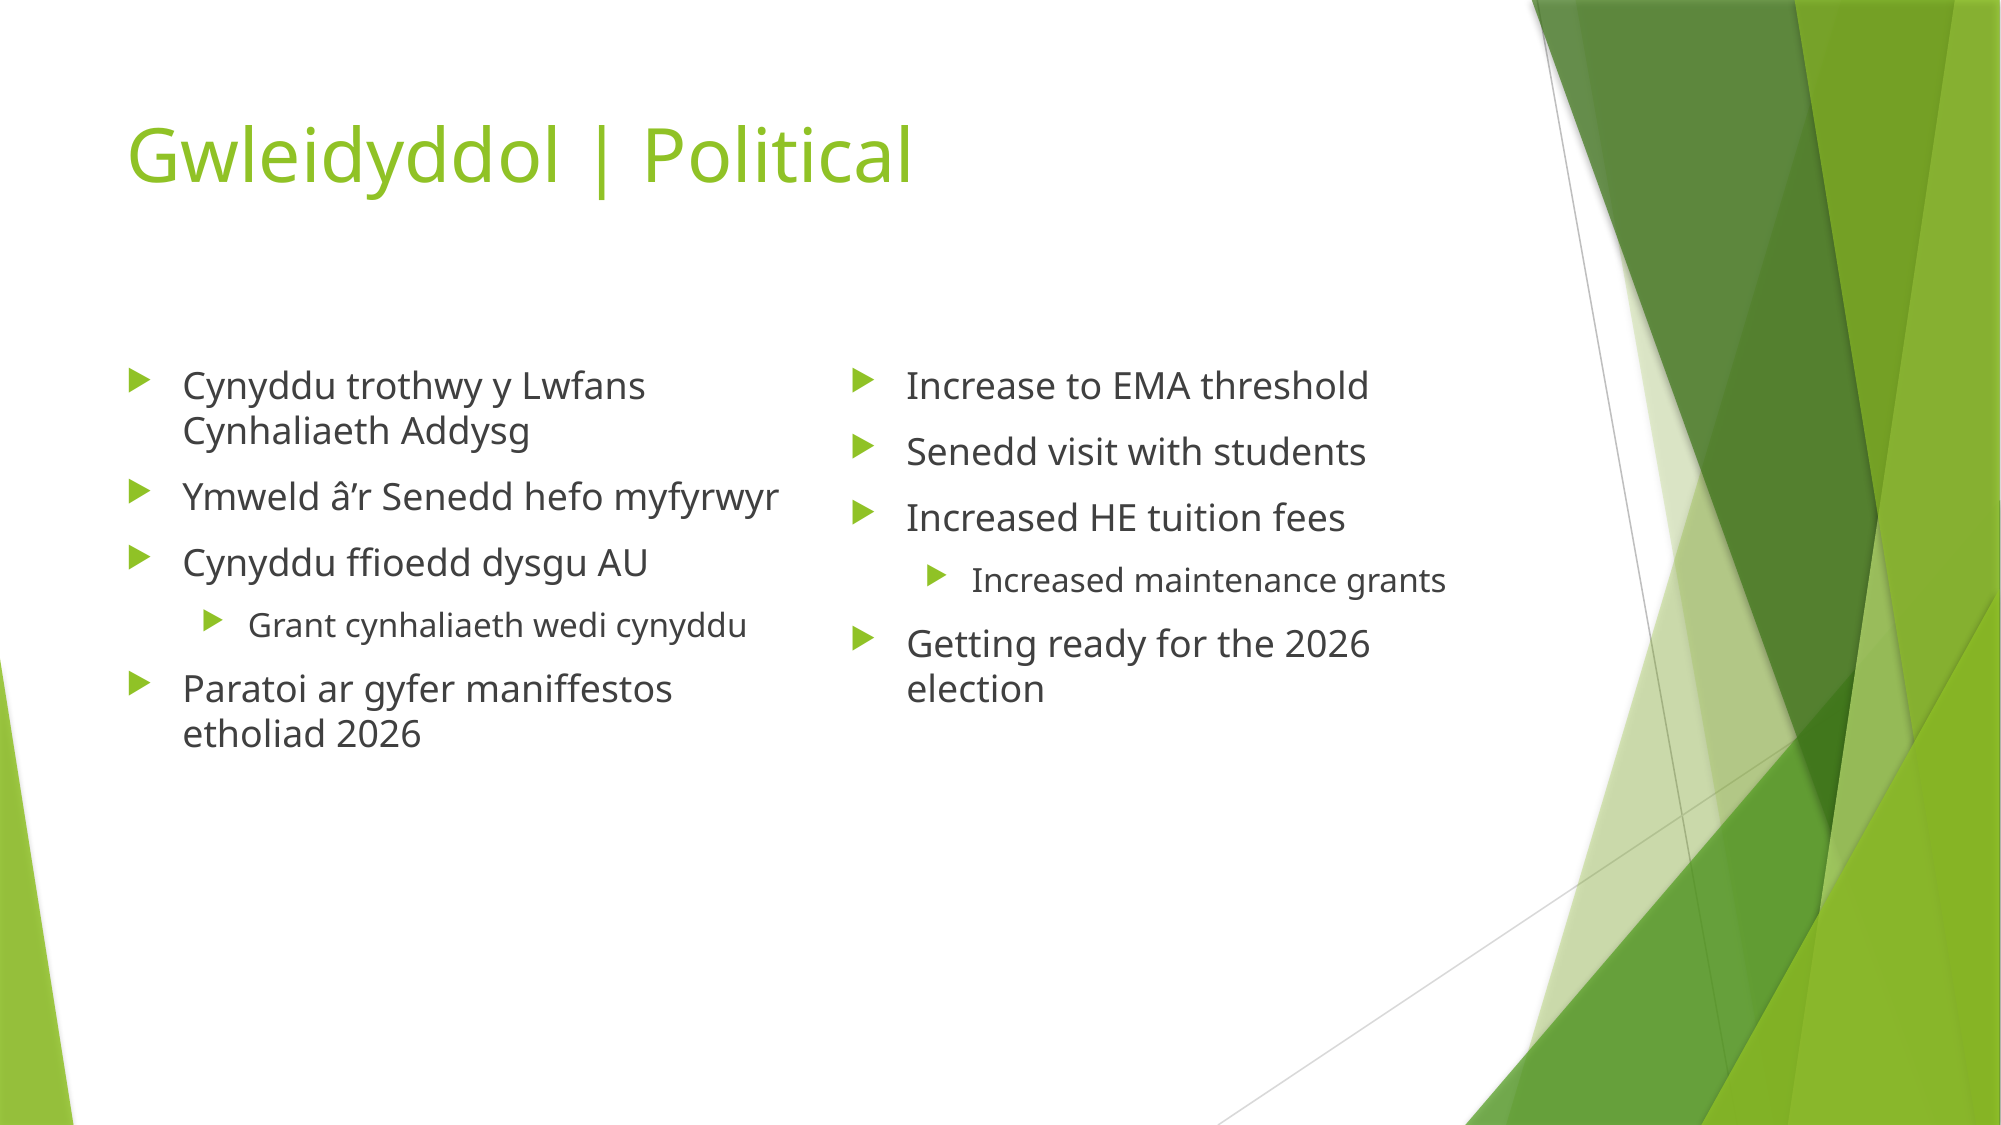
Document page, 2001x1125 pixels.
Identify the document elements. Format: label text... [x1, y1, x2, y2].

title Gwleidyddol | Political [111, 99, 1522, 317]
list Increase to EMA threshold Senedd visit with students Increased HE tuition fees Increased maintenance grants Getting ready for the 2026 election [834, 354, 1522, 992]
list Cynyddu trothwy y Lwfans Cynhaliaeth Addysg Ymweld â’r Senedd hefo myfyrwyr Cynyddu ffioedd dysgu AU Grant cynhaliaeth wedi cynyddu Paratoi ar gyfer maniffestos etholiad 2026 [111, 354, 798, 992]
